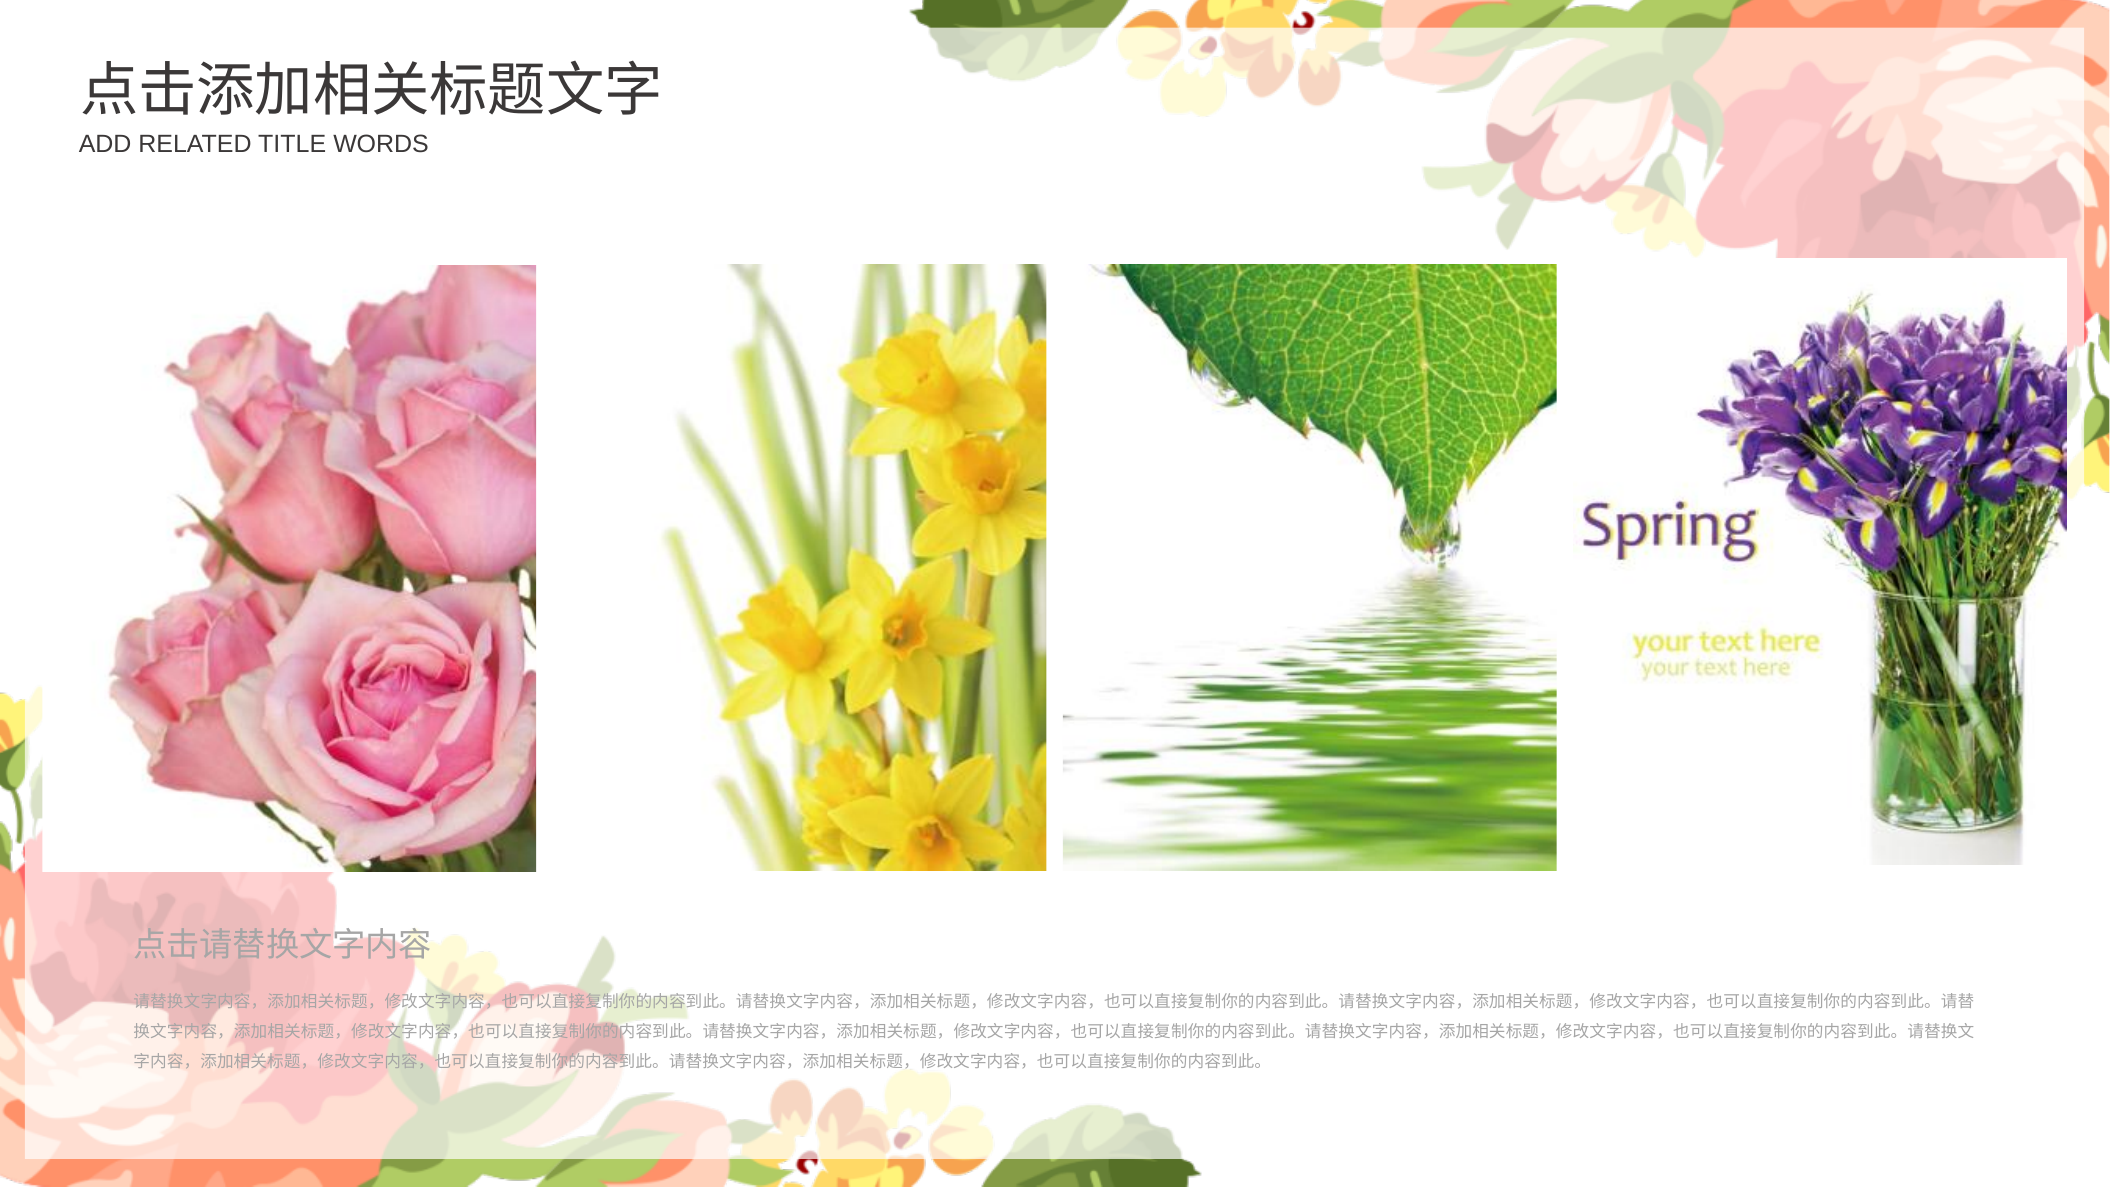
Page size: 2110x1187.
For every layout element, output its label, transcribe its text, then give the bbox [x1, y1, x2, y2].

text_box 点击请替换文字内容 [133, 922, 435, 963]
text_box ADD RELATED TITLE WORDS [62, 119, 446, 166]
text_box [1062, 264, 1557, 871]
text_box 点击添加相关标题文字 [64, 43, 679, 130]
text_box [552, 264, 1047, 871]
text_box 请替换文字内容，添加相关标题，修改文字内容，也可以直接复制你的内容到此。请替换文字内容，添加相关标题，修改文字内容，也可以直接复制你的内容到此。请替换文字内容，添加相关标题，修改文字内容，也可以直接复制你的内容到此。请替换文字内容，添加相关标题，修改文字内容，也可以直接复制你的内容到此。请替换文字内容，添加相关标题，修改文字内容，也可以直接复制你的内容到此。请替换文字内容，添加相关标题，修改文字内容，也可以直接复制你的内容到此。请替换文字内容，添加相关标题，修改文字内容，也可以直接复制你的内容到此。请替换文字内容，添加相关标题，修改文字内容，也可以直接复制你的内容到此。 [133, 981, 1976, 1072]
text_box [1573, 258, 2067, 865]
picture [0, 0, 2110, 1187]
text_box [42, 265, 537, 872]
